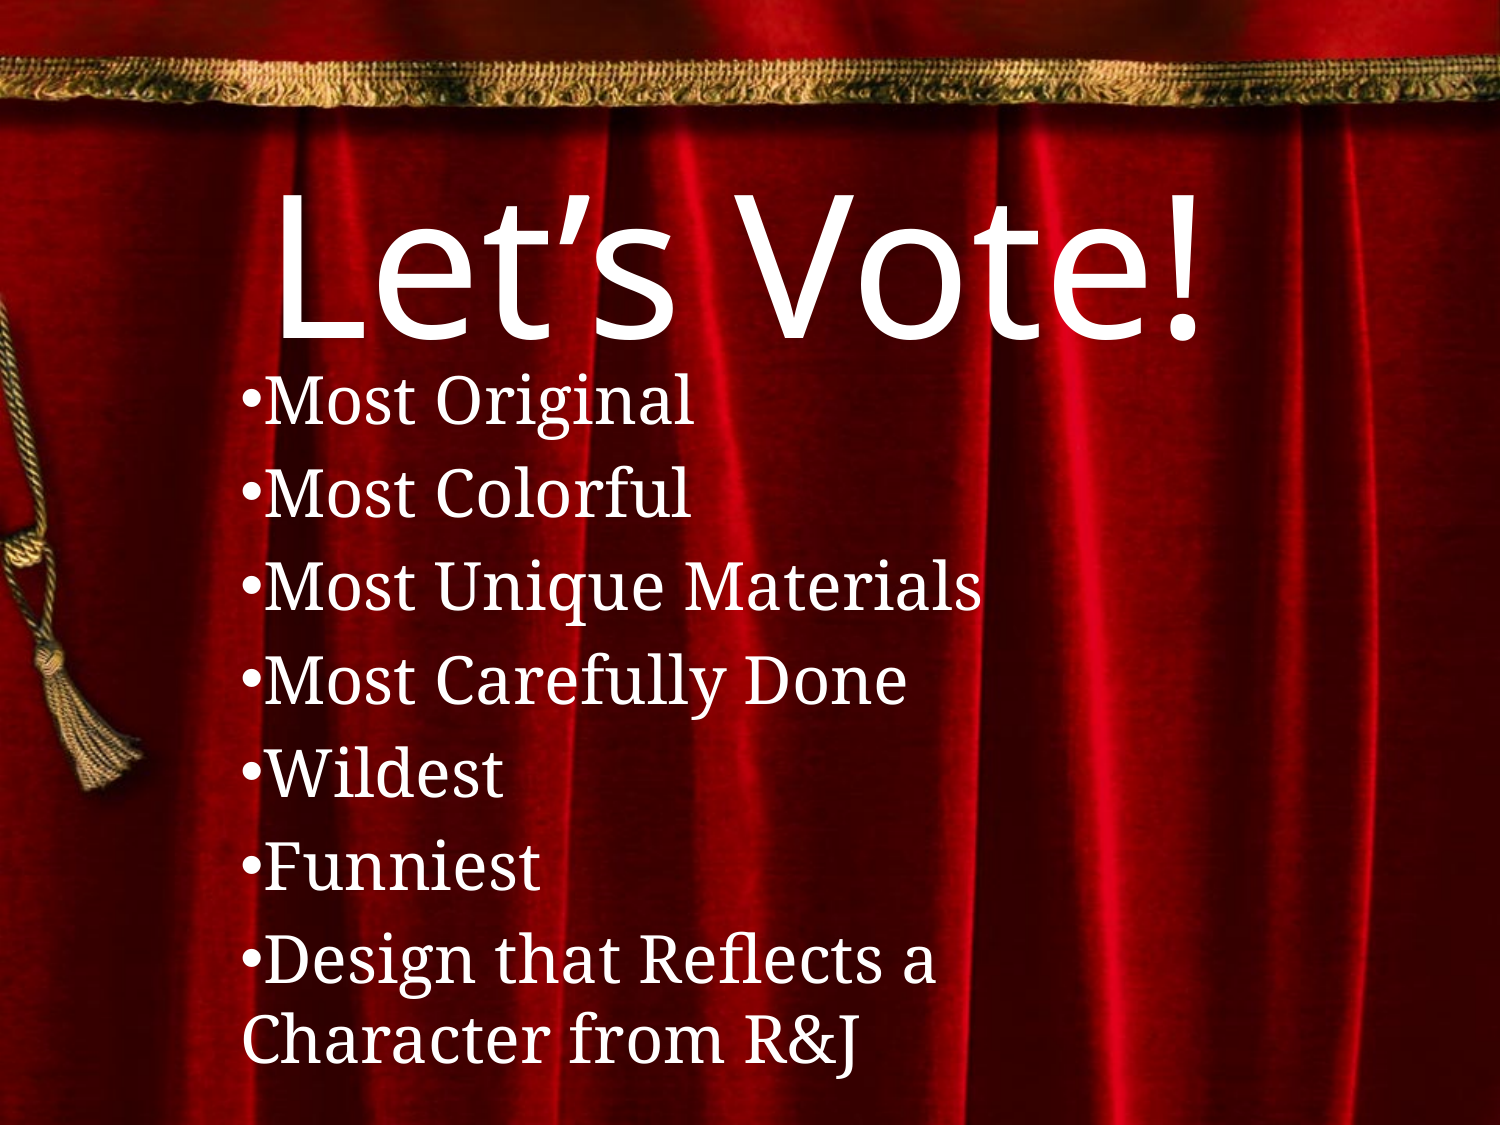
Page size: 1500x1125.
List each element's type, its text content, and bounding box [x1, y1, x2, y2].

picture [0, 0, 1500, 1125]
title Let’s Vote! [99, 137, 1376, 379]
subtitle Most Original Most Colorful Most Unique Materials Most Carefully Done Wildest Funniest Design that Reflects a Character from R&J [224, 349, 1276, 926]
